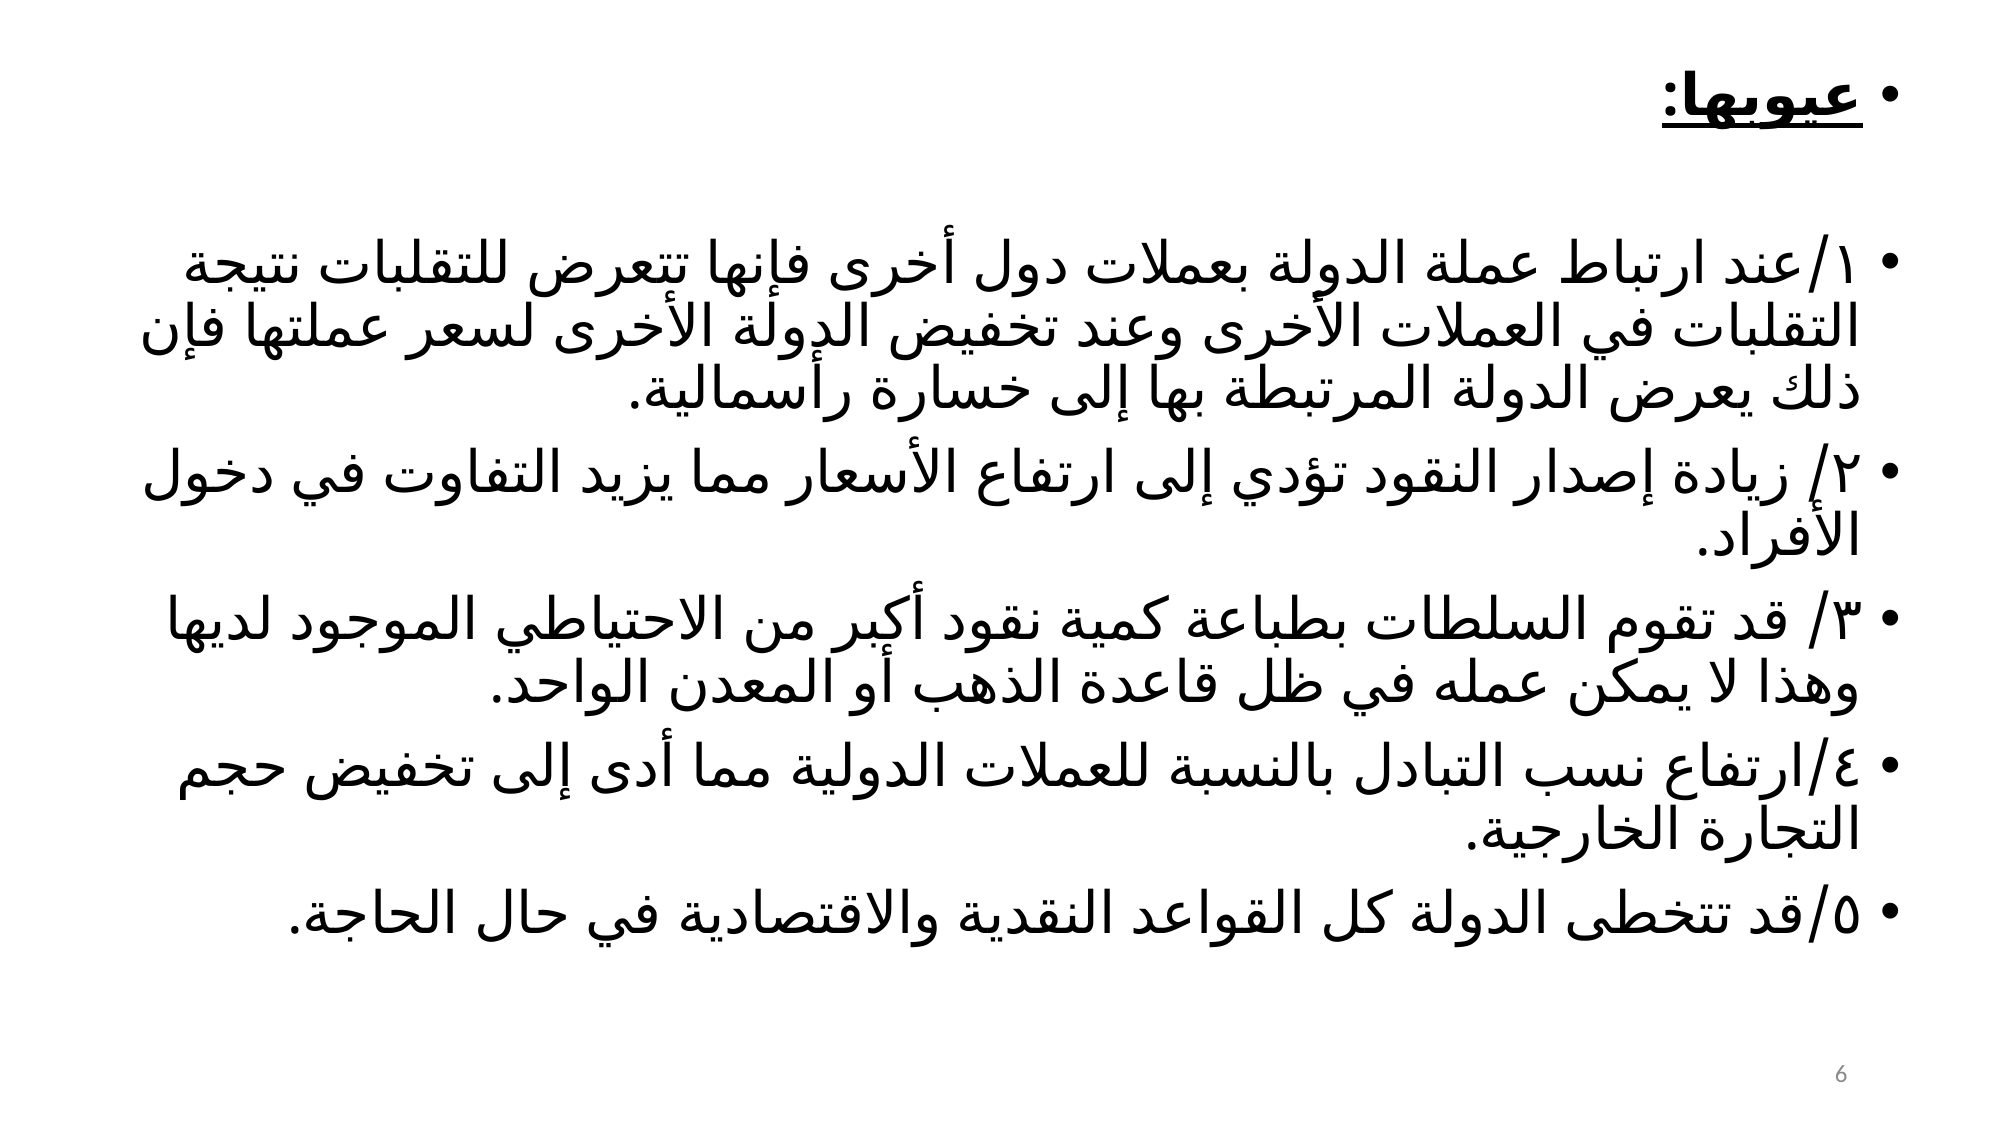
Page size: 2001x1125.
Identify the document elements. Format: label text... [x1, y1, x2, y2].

list عيوبها: ١/عند ارتباط عملة الدولة بعملات دول أخرى فإنها تتعرض للتقلبات نتيجة التقلبات في العملات الأخرى وعند تخفيض الدولة الأخرى لسعر عملتها فإن ذلك يعرض الدولة المرتبطة بها إلى خسارة رأسمالية. ٢/ زيادة إصدار النقود تؤدي إلى ارتفاع الأسعار مما يزيد التفاوت في دخول الأفراد. ٣/ قد تقوم السلطات بطباعة كمية نقود أكبر من الاحتياطي الموجود لديها وهذا لا يمكن عمله في ظل قاعدة الذهب أو المعدن الواحد. ٤/ارتفاع نسب التبادل بالنسبة للعملات الدولية مما أدى إلى تخفيض حجم التجارة الخارجية. ٥/قد تتخطى الدولة كل القواعد النقدية والاقتصادية في حال الحاجة. [87, 57, 1916, 1064]
slide_number 6 [1412, 1042, 1863, 1103]
